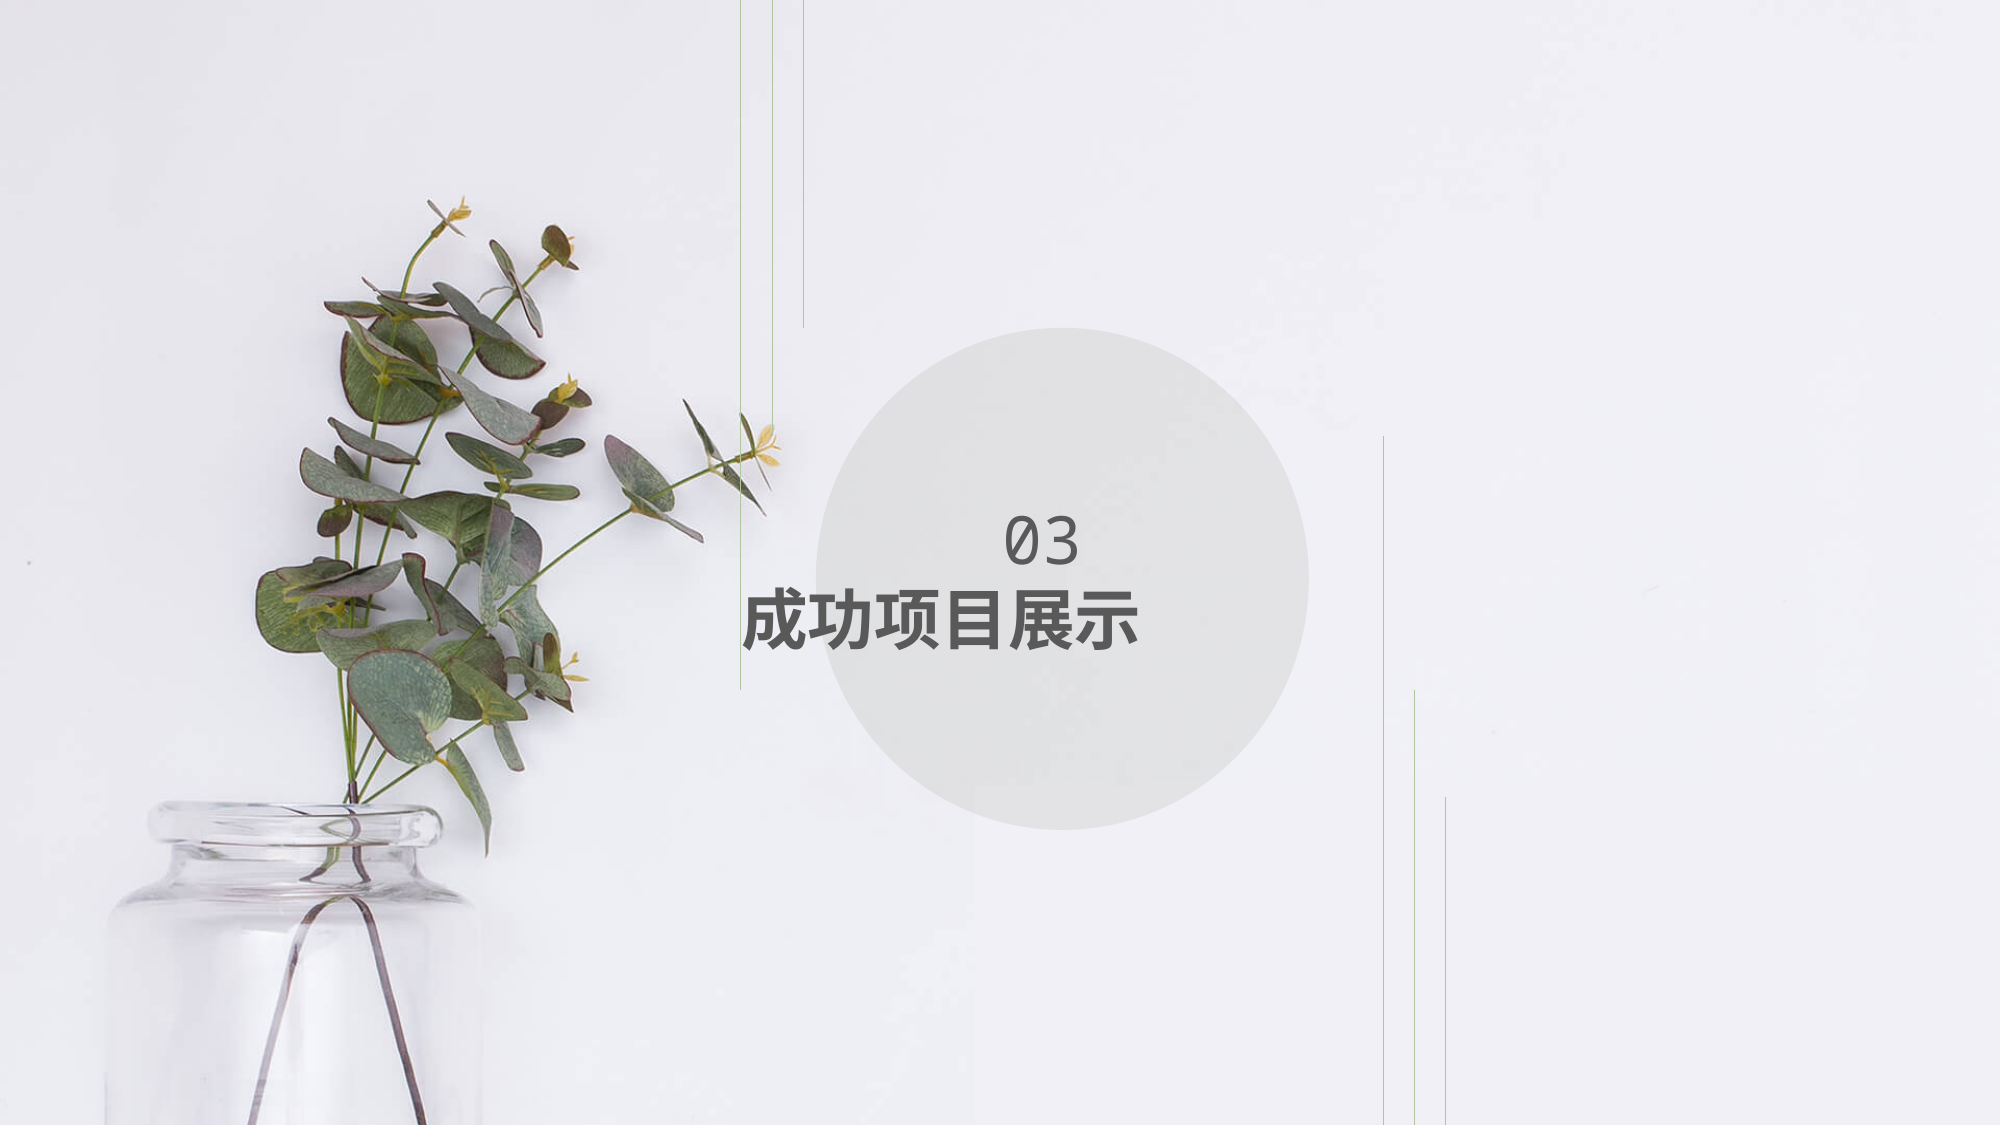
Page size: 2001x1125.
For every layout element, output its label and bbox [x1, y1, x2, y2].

text_box [1383, 435, 1446, 1125]
text_box [740, 0, 804, 690]
picture [0, 0, 2000, 1125]
